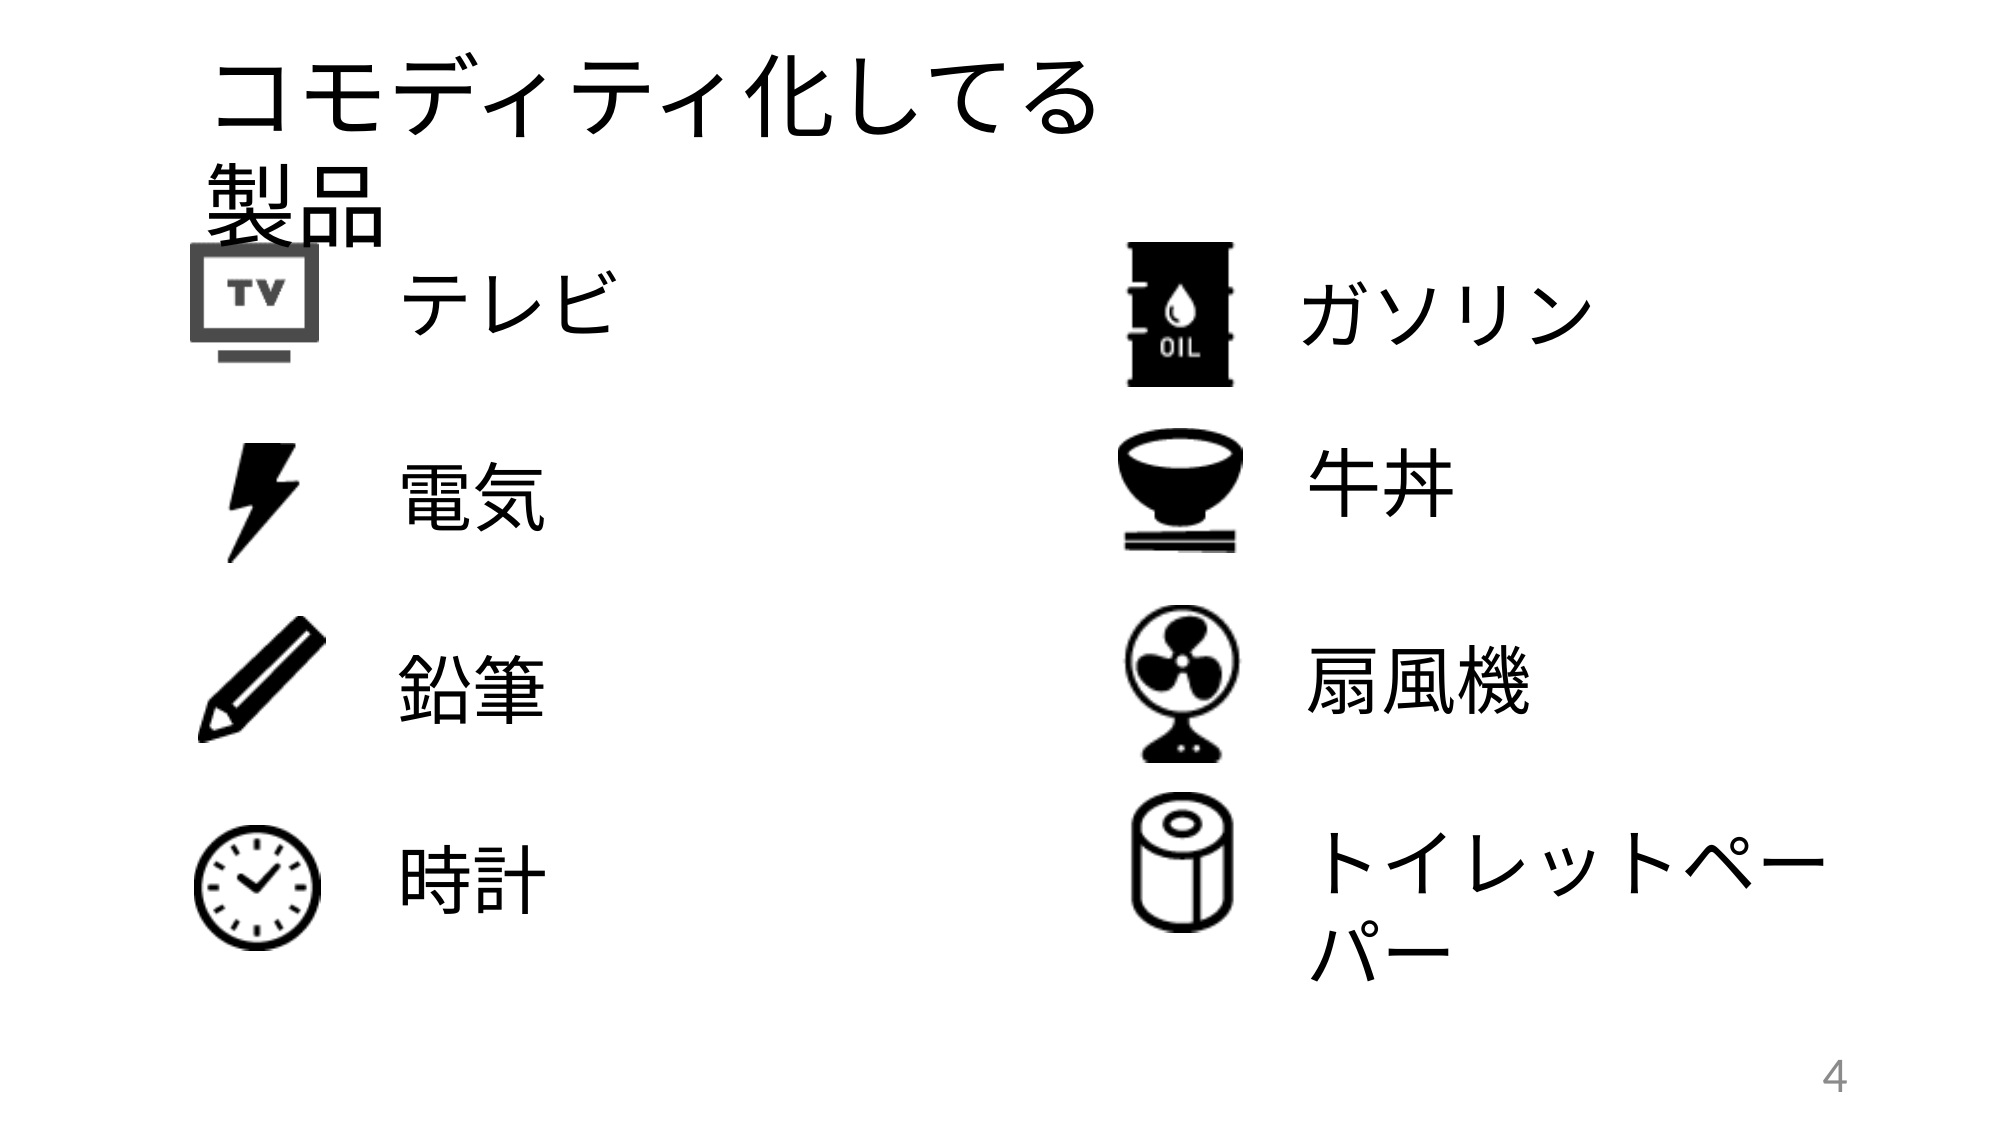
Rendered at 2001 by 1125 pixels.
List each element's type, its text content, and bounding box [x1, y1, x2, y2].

text_box 電気 [382, 443, 632, 548]
picture [1118, 428, 1243, 553]
text_box テレビ [382, 267, 799, 355]
picture [1112, 792, 1254, 933]
text_box コモディティ化してる製品 [190, 31, 1183, 267]
text_box 牛丼 [1291, 428, 1730, 534]
picture [198, 616, 326, 743]
picture [1104, 605, 1262, 763]
slide_number 4 [1412, 1042, 1863, 1103]
text_box 時計 [382, 826, 600, 932]
picture [194, 825, 321, 951]
picture [190, 238, 319, 368]
picture [204, 443, 324, 563]
text_box トイレットペーパー [1291, 809, 1892, 1005]
text_box 鉛筆 [382, 636, 634, 742]
text_box 扇風機 [1291, 626, 1591, 731]
picture [1111, 242, 1251, 387]
text_box ガソリン [1282, 261, 1638, 367]
